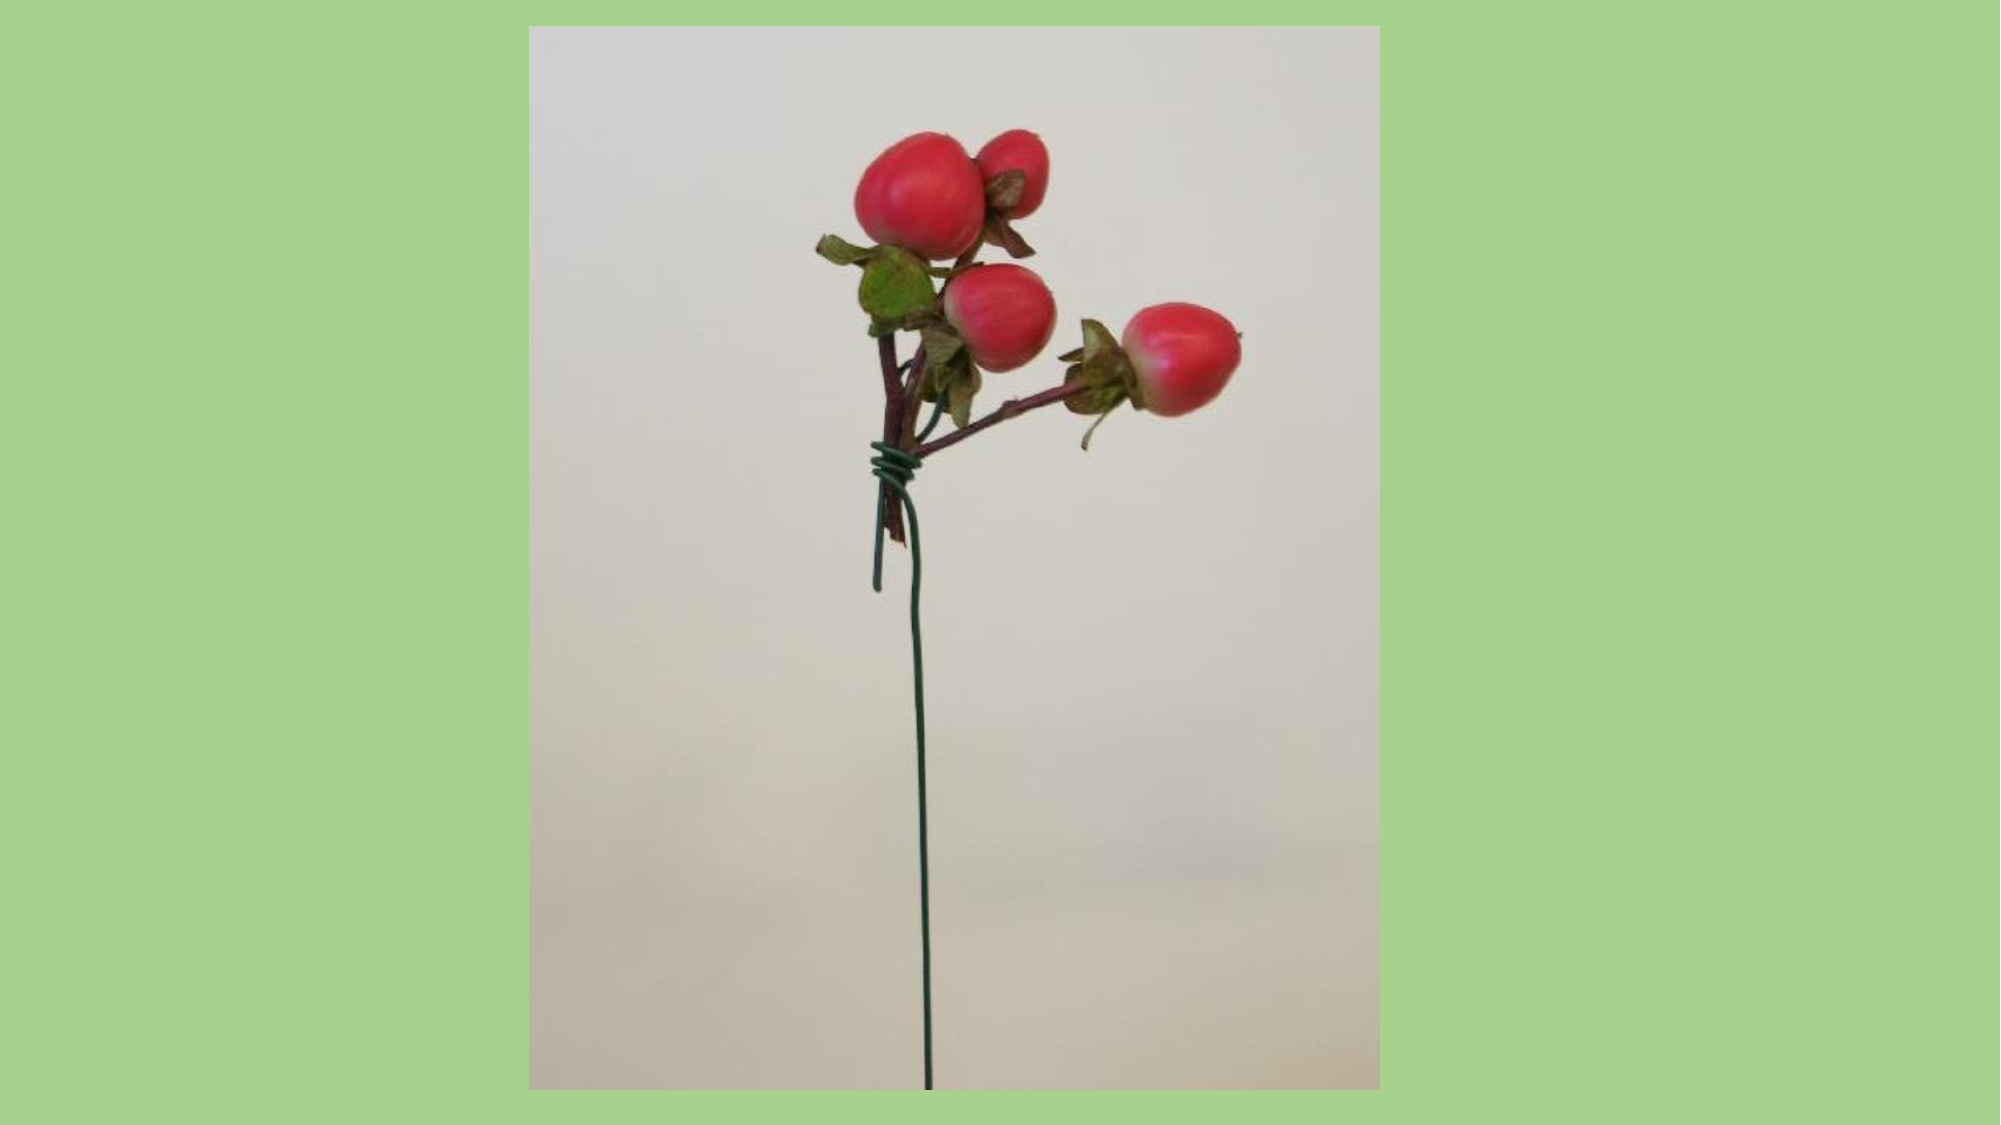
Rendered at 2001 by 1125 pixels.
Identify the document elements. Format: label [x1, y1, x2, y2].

picture [422, 27, 1486, 1090]
